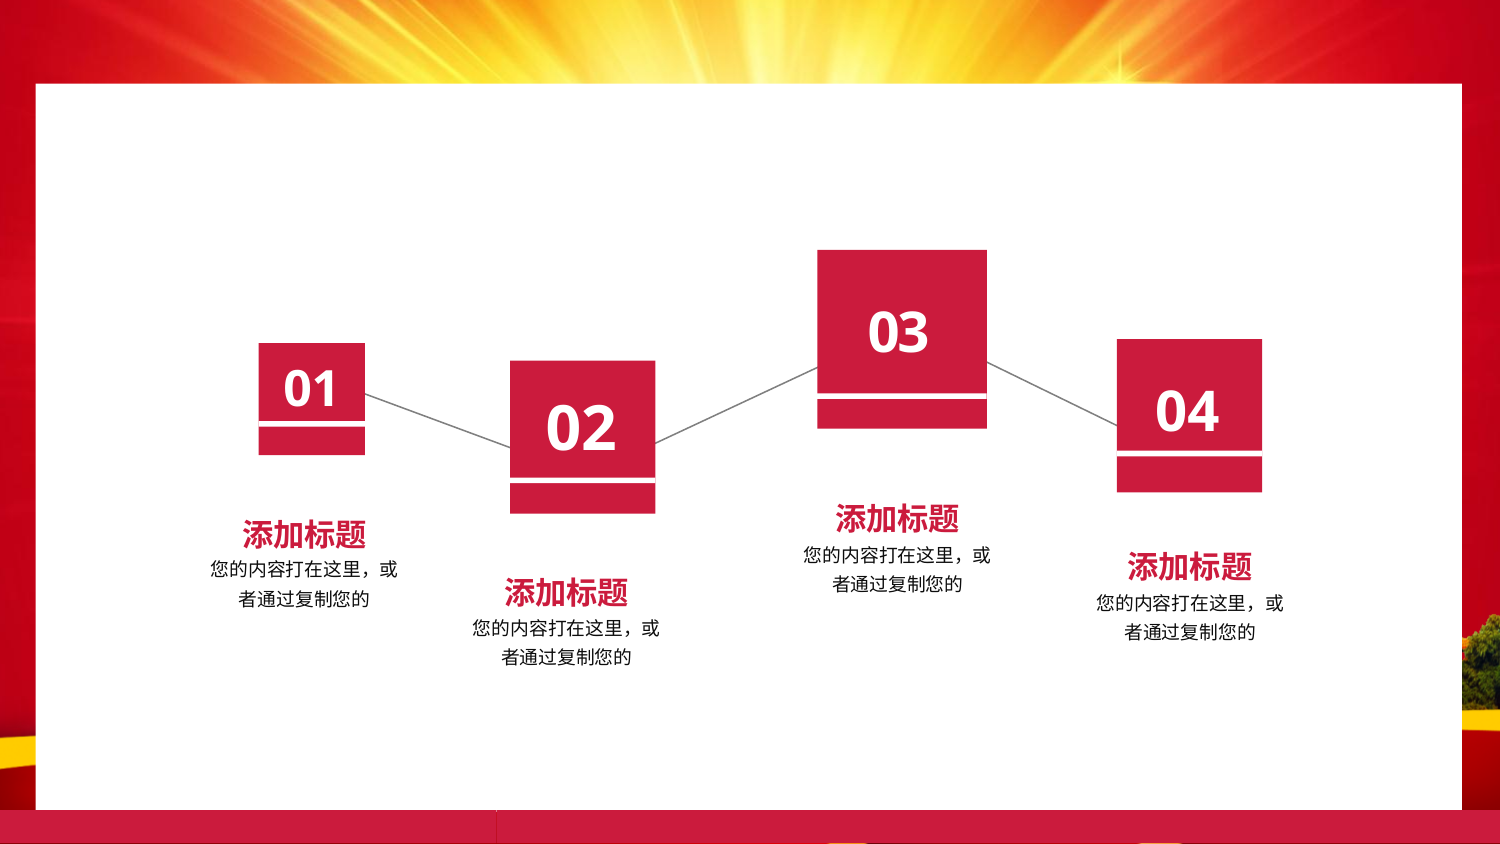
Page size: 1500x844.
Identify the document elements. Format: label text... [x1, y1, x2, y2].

text_box [0, 809, 496, 844]
text_box 您的内容打在这里，或者通过复制您的 [457, 611, 676, 674]
text_box 您的内容打在这里，或者通过复制您的 [1080, 585, 1300, 650]
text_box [1116, 339, 1263, 493]
picture [0, 0, 1500, 809]
text_box [496, 809, 997, 844]
text_box 添加标题 [195, 496, 414, 553]
text_box 添加标题 [457, 554, 676, 611]
text_box [997, 809, 1500, 844]
text_box 添加标题 [788, 480, 1007, 537]
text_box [359, 324, 1153, 476]
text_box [810, 249, 987, 429]
text_box 添加标题 [1080, 528, 1300, 585]
text_box 您的内容打在这里，或者通过复制您的 [195, 553, 414, 616]
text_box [509, 360, 656, 514]
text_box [258, 343, 365, 456]
text_box 您的内容打在这里，或者通过复制您的 [788, 537, 1007, 602]
